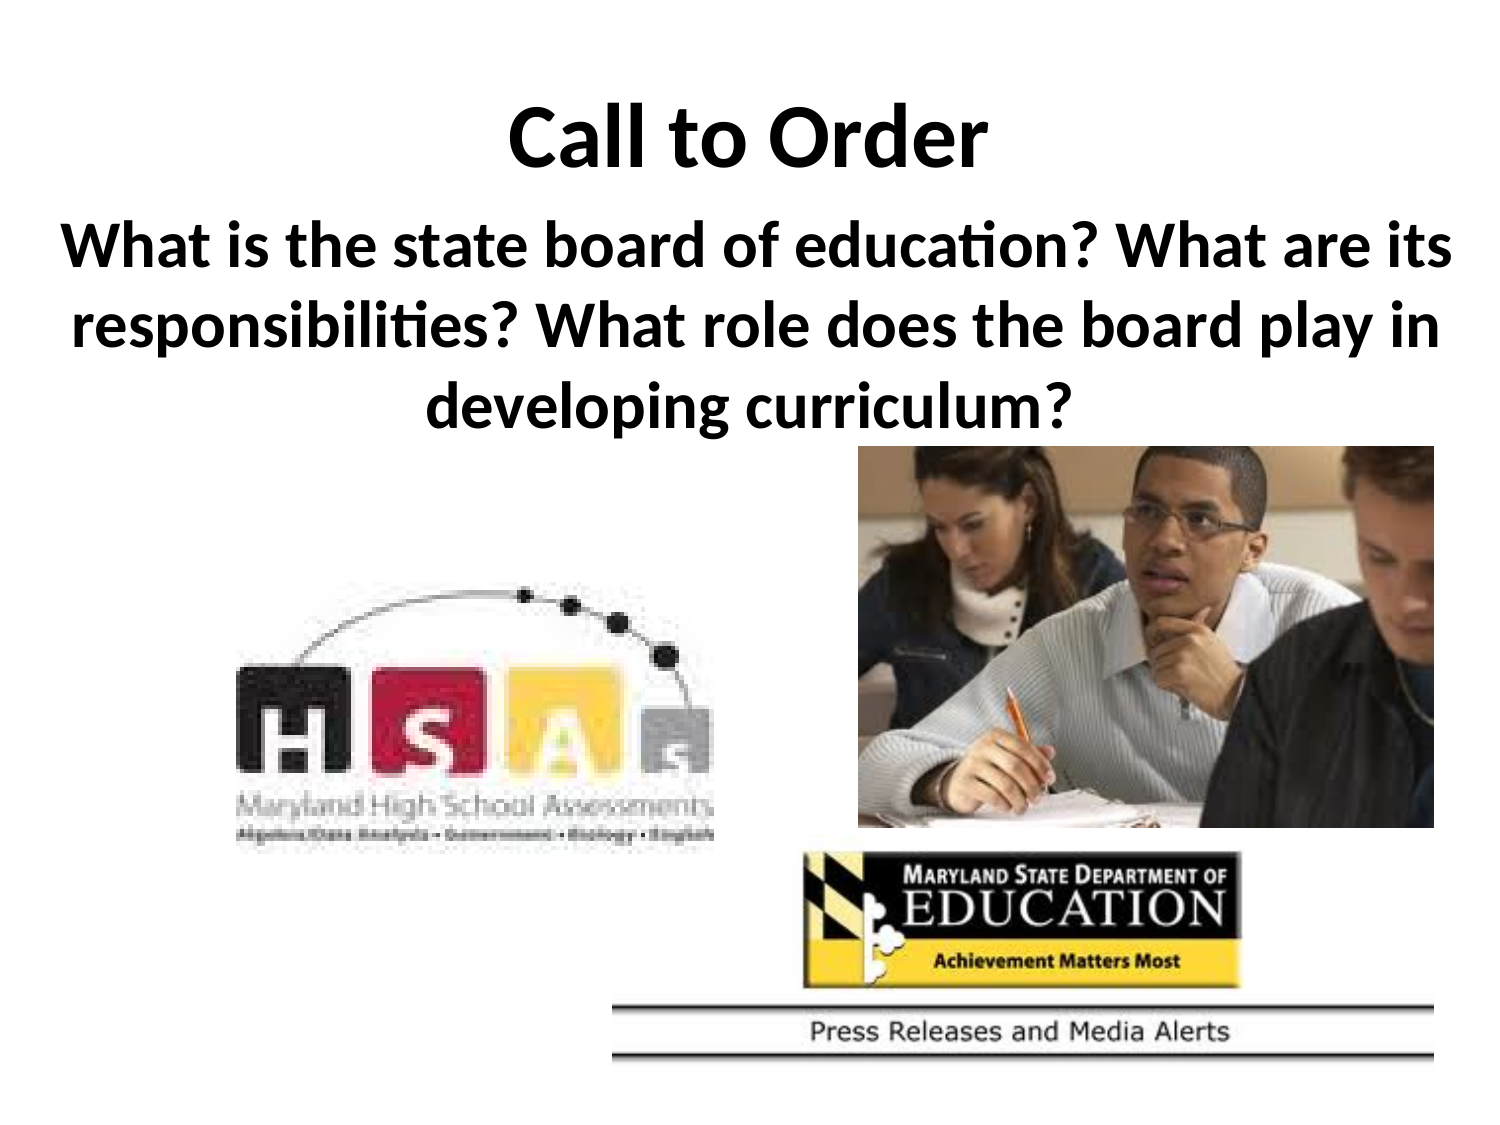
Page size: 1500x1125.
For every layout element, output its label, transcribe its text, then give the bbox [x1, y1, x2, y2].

subtitle What is the state board of education? What are its responsibilities? What role does the board play in developing curriculum? [35, 193, 1479, 482]
title Call to Order [112, 68, 1388, 193]
picture [857, 445, 1434, 828]
picture [236, 445, 1434, 1075]
